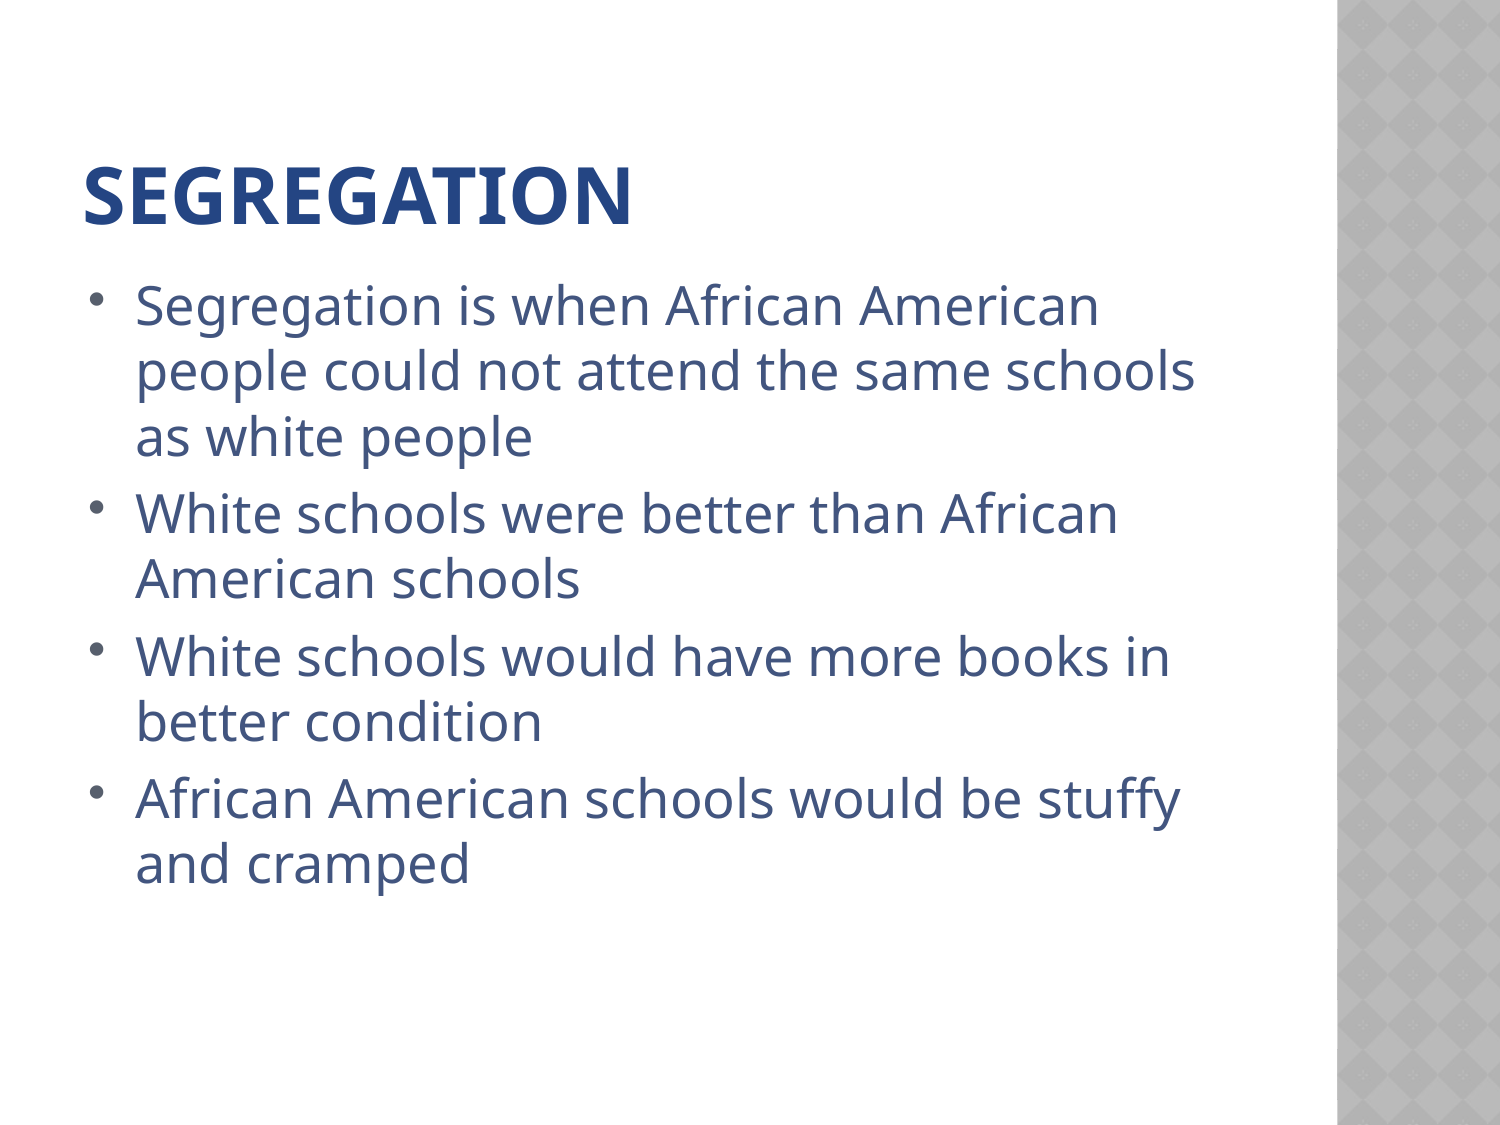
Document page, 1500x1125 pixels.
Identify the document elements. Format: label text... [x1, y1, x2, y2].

list Segregation is when African American people could not attend the same schools as white people White schools were better than African American schools White schools would have more books in better condition African American schools would be stuffy and cramped [74, 263, 1263, 1060]
title Segregation [75, 52, 1263, 240]
